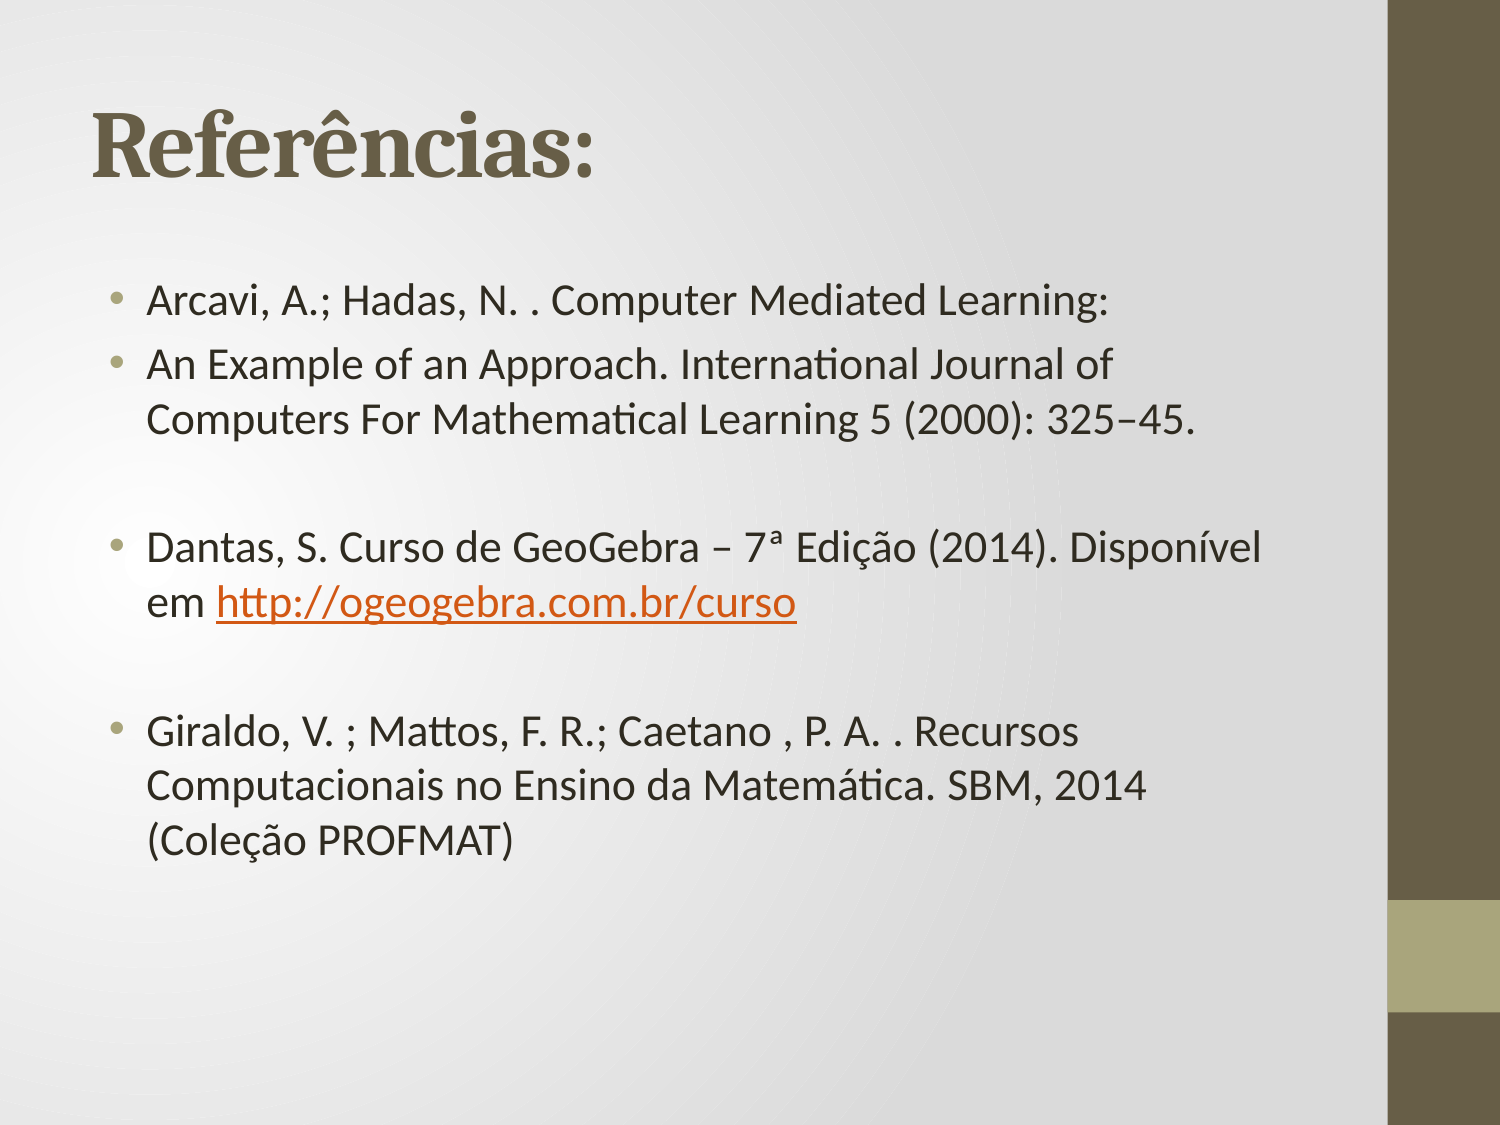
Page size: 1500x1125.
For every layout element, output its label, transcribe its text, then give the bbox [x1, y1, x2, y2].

list Arcavi, A.; Hadas, N. . Computer Mediated Learning: An Example of an Approach. International Journal of Computers For Mathematical Learning 5 (2000): 325–45. Dantas, S. Curso de GeoGebra – 7ª Edição (2014). Disponível em http://ogeogebra.com.br/curso Giraldo, V. ; Mattos, F. R.; Caetano , P. A. . Recursos Computacionais no Ensino da Matemática. SBM, 2014 (Coleção PROFMAT) [75, 262, 1325, 1050]
title Referências: [75, 45, 1325, 233]
